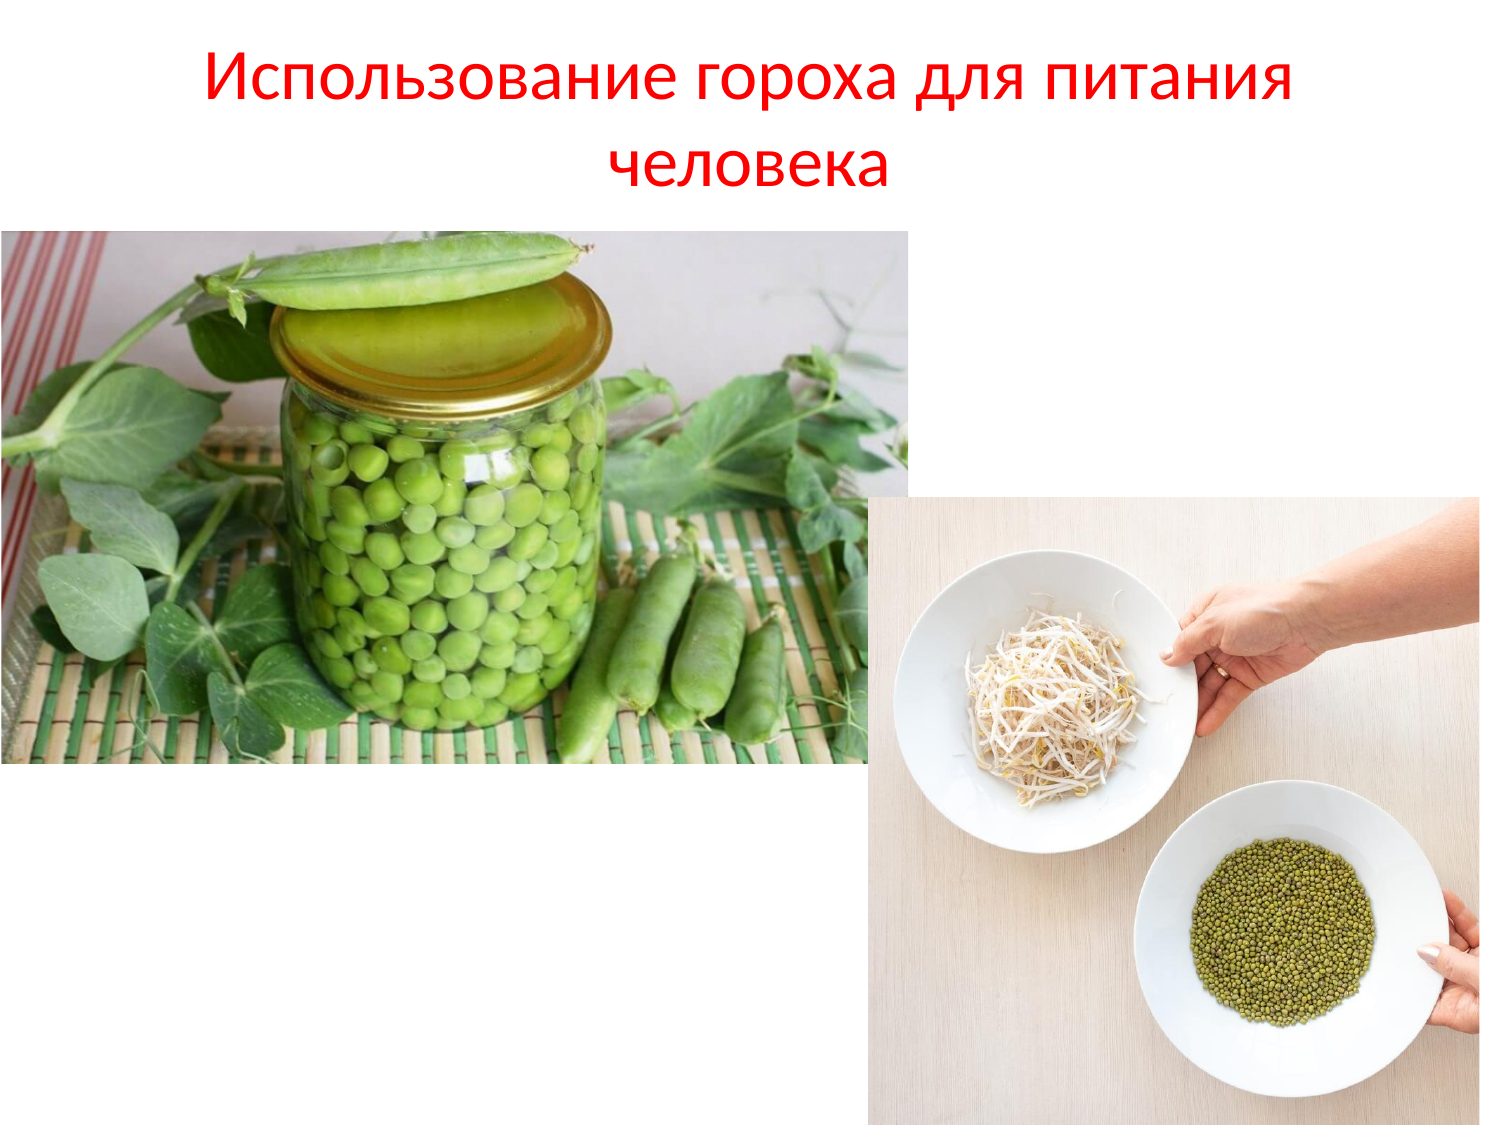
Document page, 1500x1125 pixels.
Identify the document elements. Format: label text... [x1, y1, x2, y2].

title Использование гороха для питания человека [75, 19, 1425, 209]
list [867, 497, 1480, 1125]
picture [1, 231, 909, 764]
